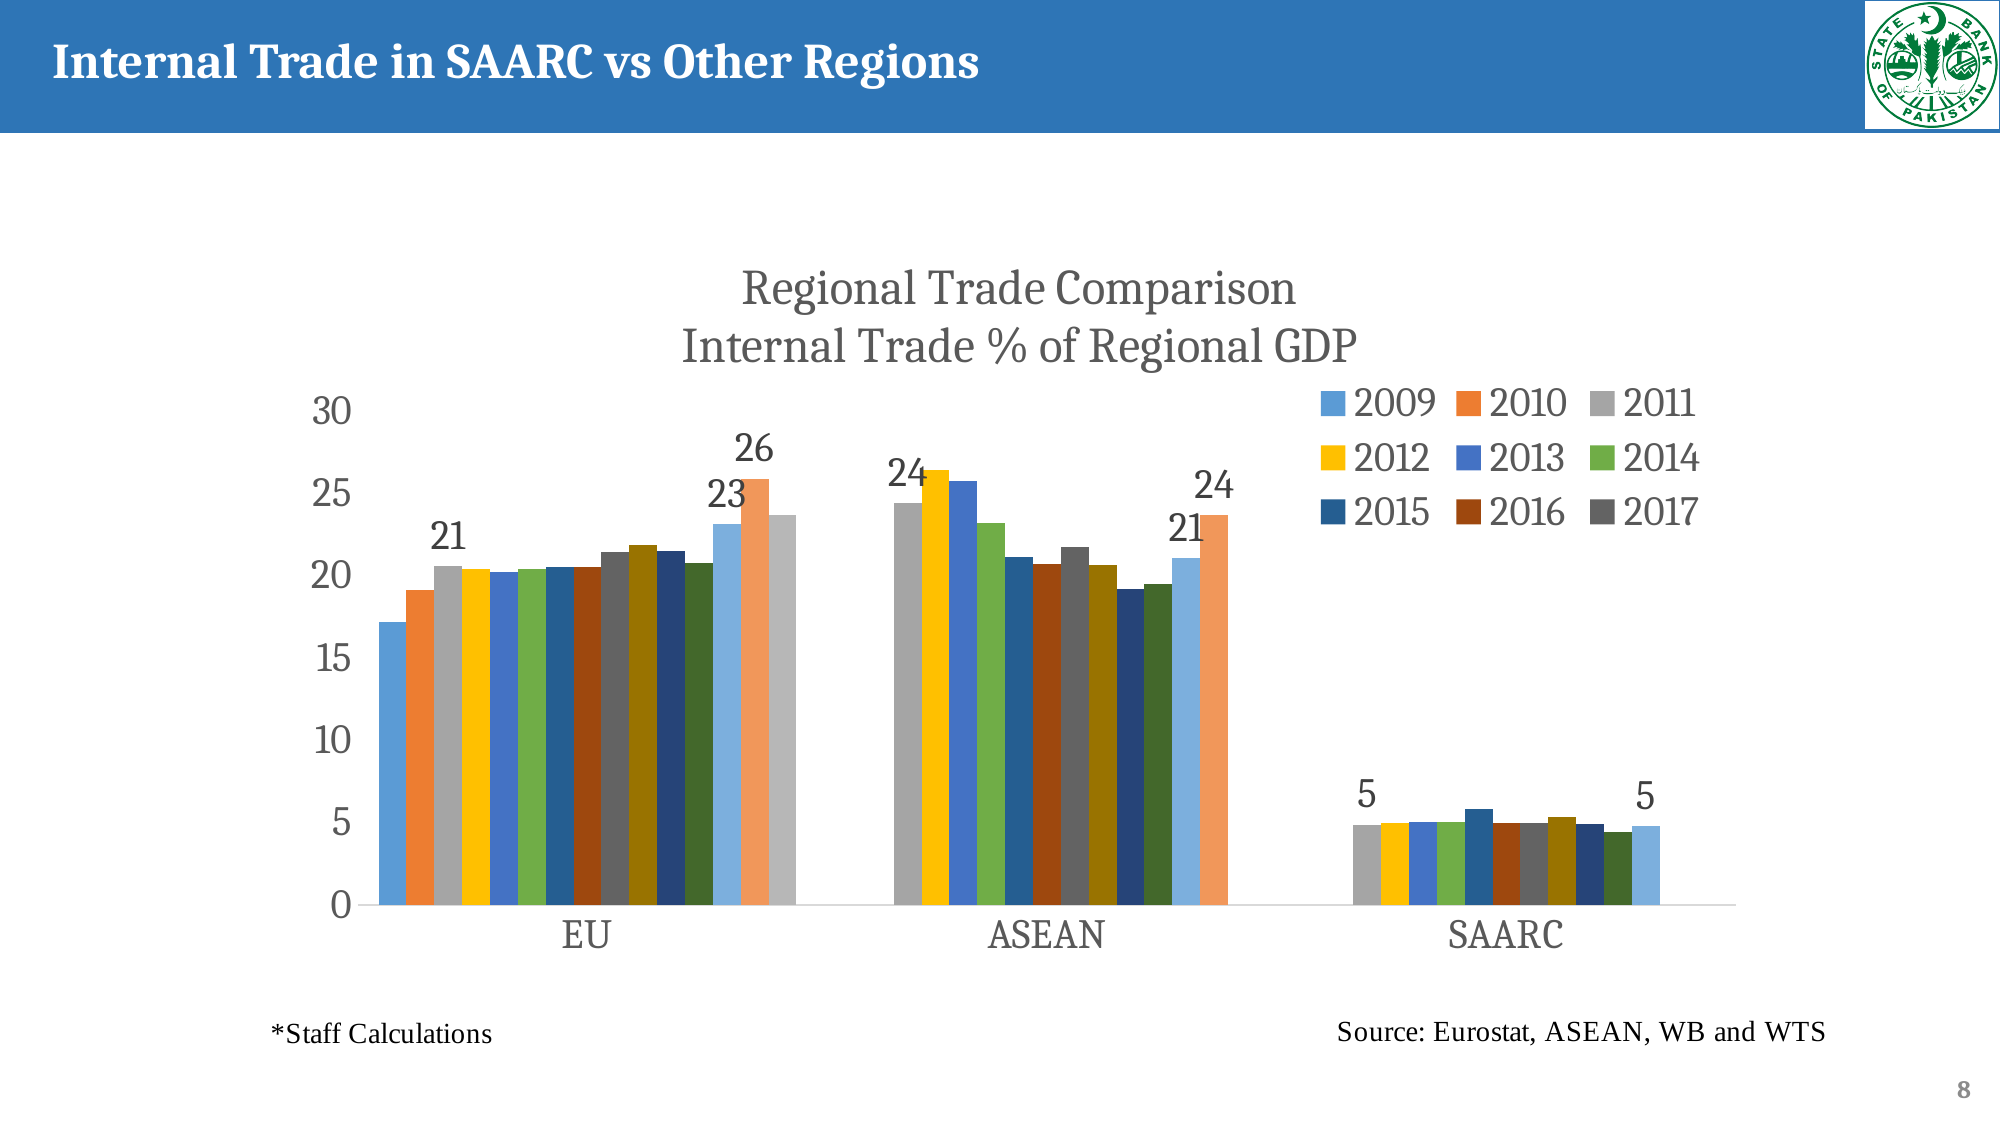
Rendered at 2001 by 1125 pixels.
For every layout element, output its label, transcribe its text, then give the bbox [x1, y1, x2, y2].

slide_number 8 [1536, 1058, 1986, 1118]
chart [256, 219, 1817, 1059]
text_box Internal Trade in SAARC vs Other Regions [37, 21, 1875, 97]
picture [1865, 1, 1999, 129]
